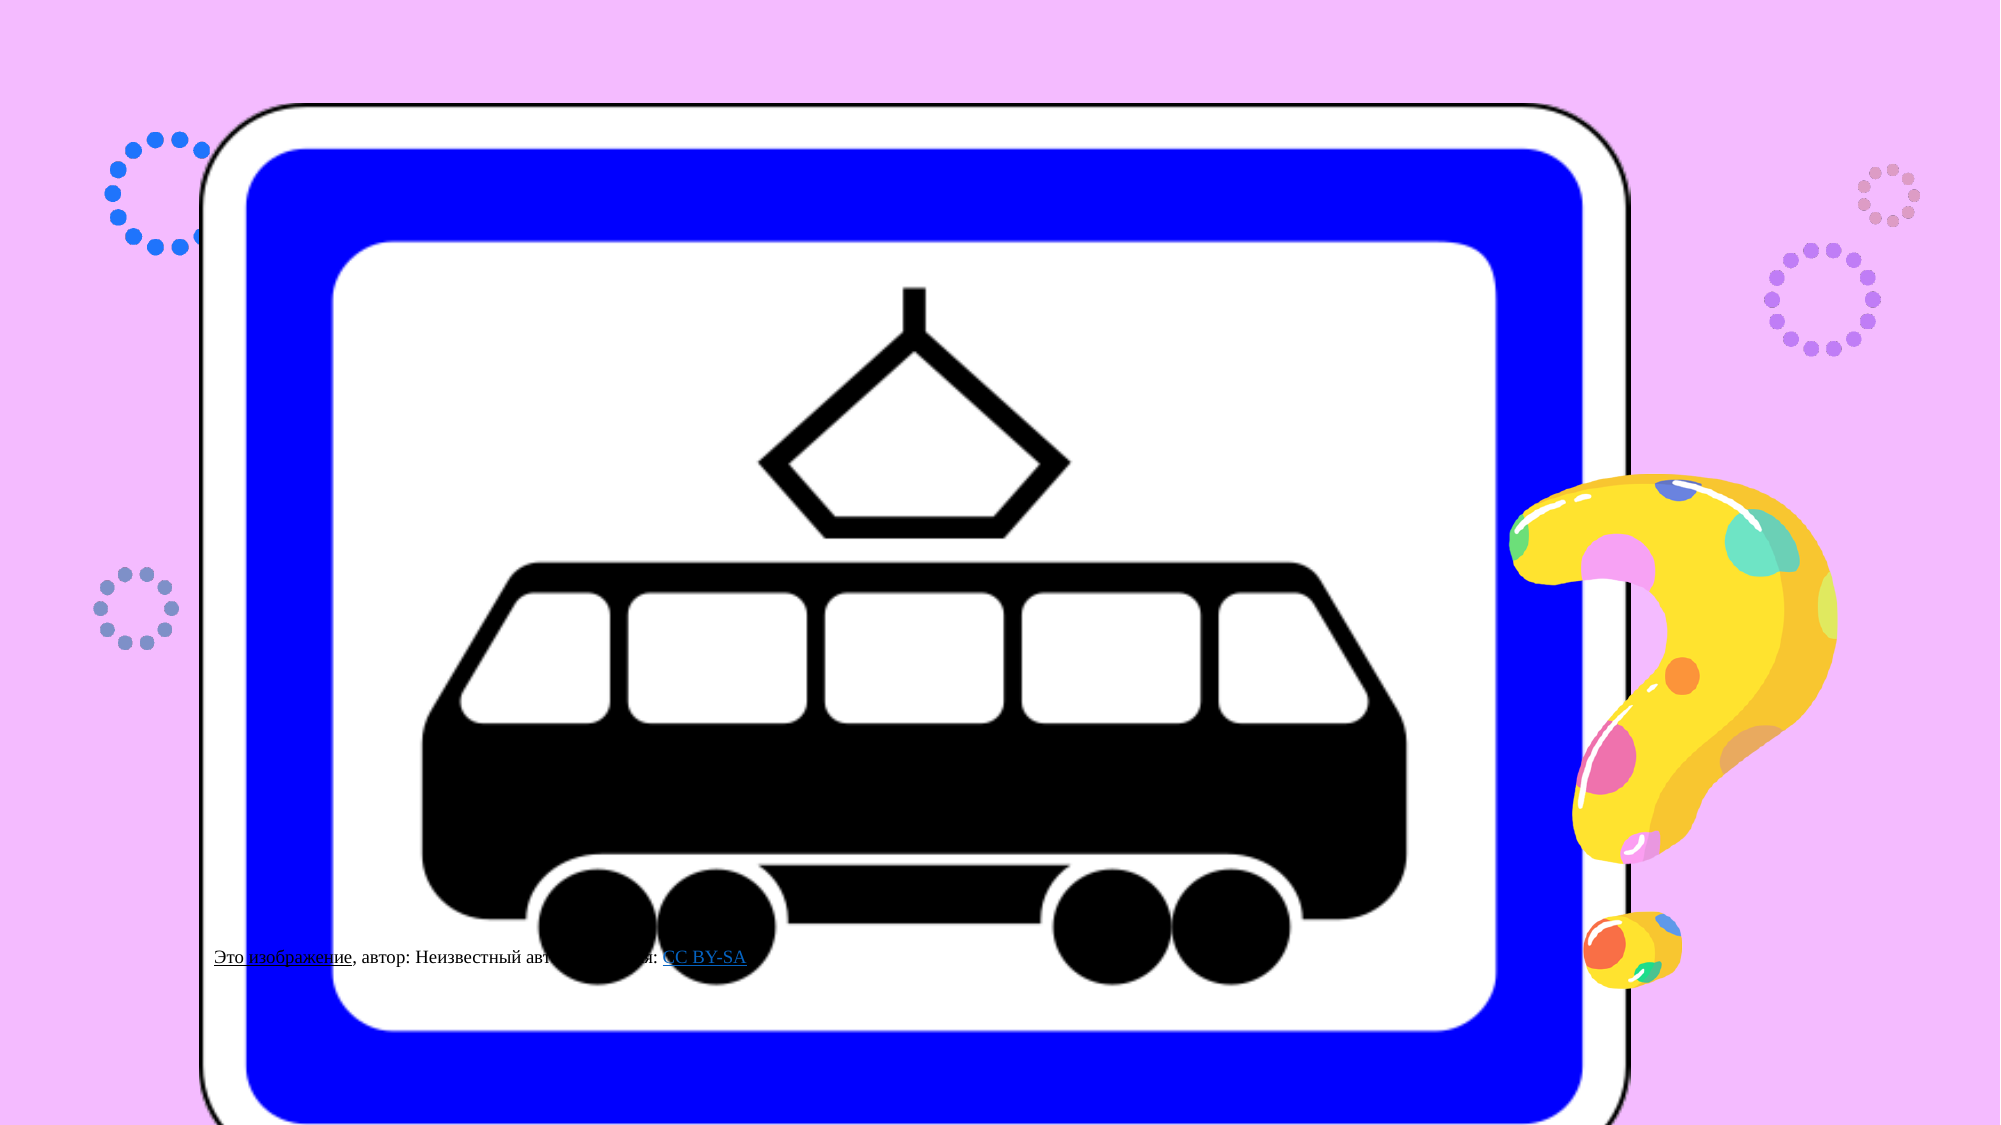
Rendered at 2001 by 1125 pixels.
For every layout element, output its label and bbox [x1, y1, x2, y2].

picture [1755, 234, 1884, 367]
picture [96, 103, 1838, 1125]
picture [83, 556, 189, 659]
picture [1848, 153, 1924, 230]
